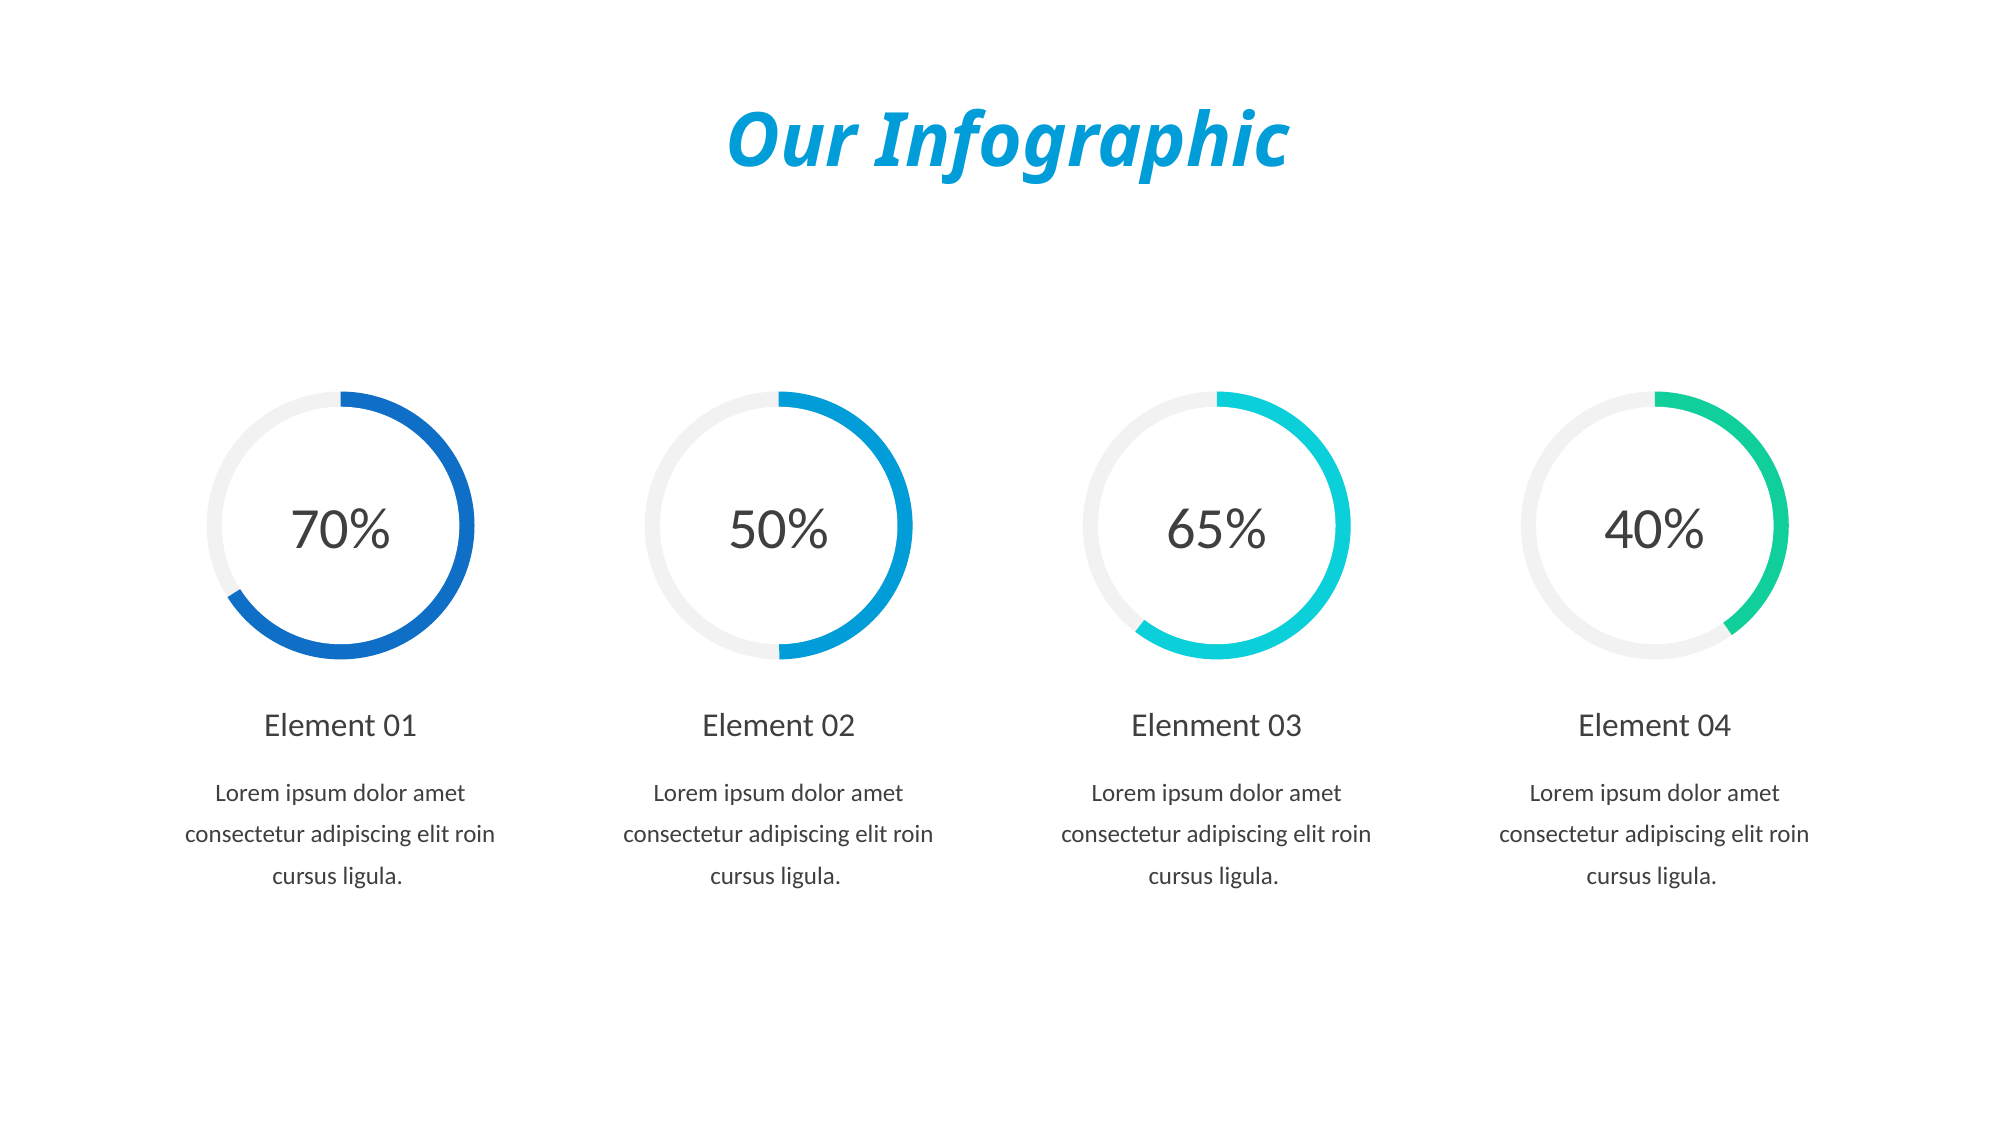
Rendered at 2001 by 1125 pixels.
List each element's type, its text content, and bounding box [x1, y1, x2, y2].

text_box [206, 391, 475, 660]
text_box Elenment 03 [1070, 695, 1363, 751]
text_box Lorem ipsum dolor amet consectetur adipiscing elit roin cursus ligula. [589, 756, 969, 898]
text_box Our Infographic [645, 83, 1371, 189]
text_box Element 02 [645, 695, 913, 751]
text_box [1520, 391, 1789, 660]
text_box Lorem ipsum dolor amet consectetur adipiscing elit roin cursus ligula. [1465, 756, 1845, 898]
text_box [644, 391, 913, 660]
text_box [1082, 391, 1351, 660]
text_box Lorem ipsum dolor amet consectetur adipiscing elit roin cursus ligula. [1027, 756, 1407, 898]
text_box Element 04 [1520, 695, 1789, 751]
text_box Lorem ipsum dolor amet consectetur adipiscing elit roin cursus ligula. [151, 756, 531, 898]
text_box Element 01 [208, 695, 473, 751]
